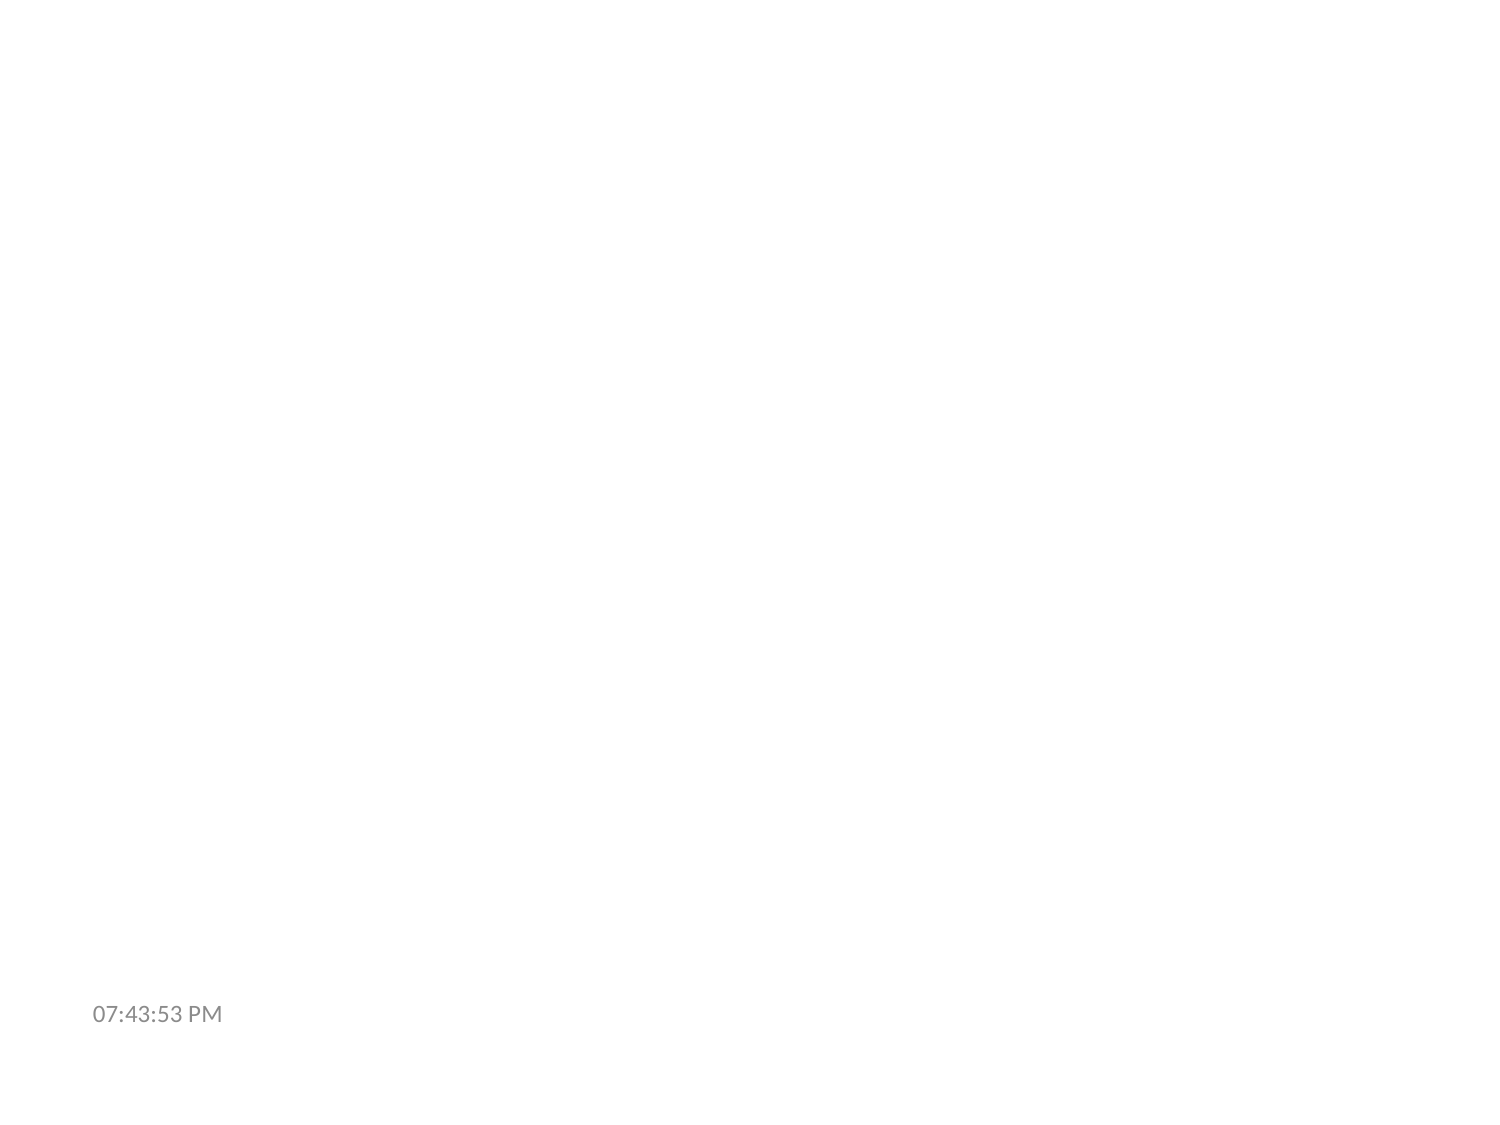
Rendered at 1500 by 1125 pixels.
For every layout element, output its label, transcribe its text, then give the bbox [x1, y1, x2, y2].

text_box 3:35:09 PM [77, 982, 428, 1043]
